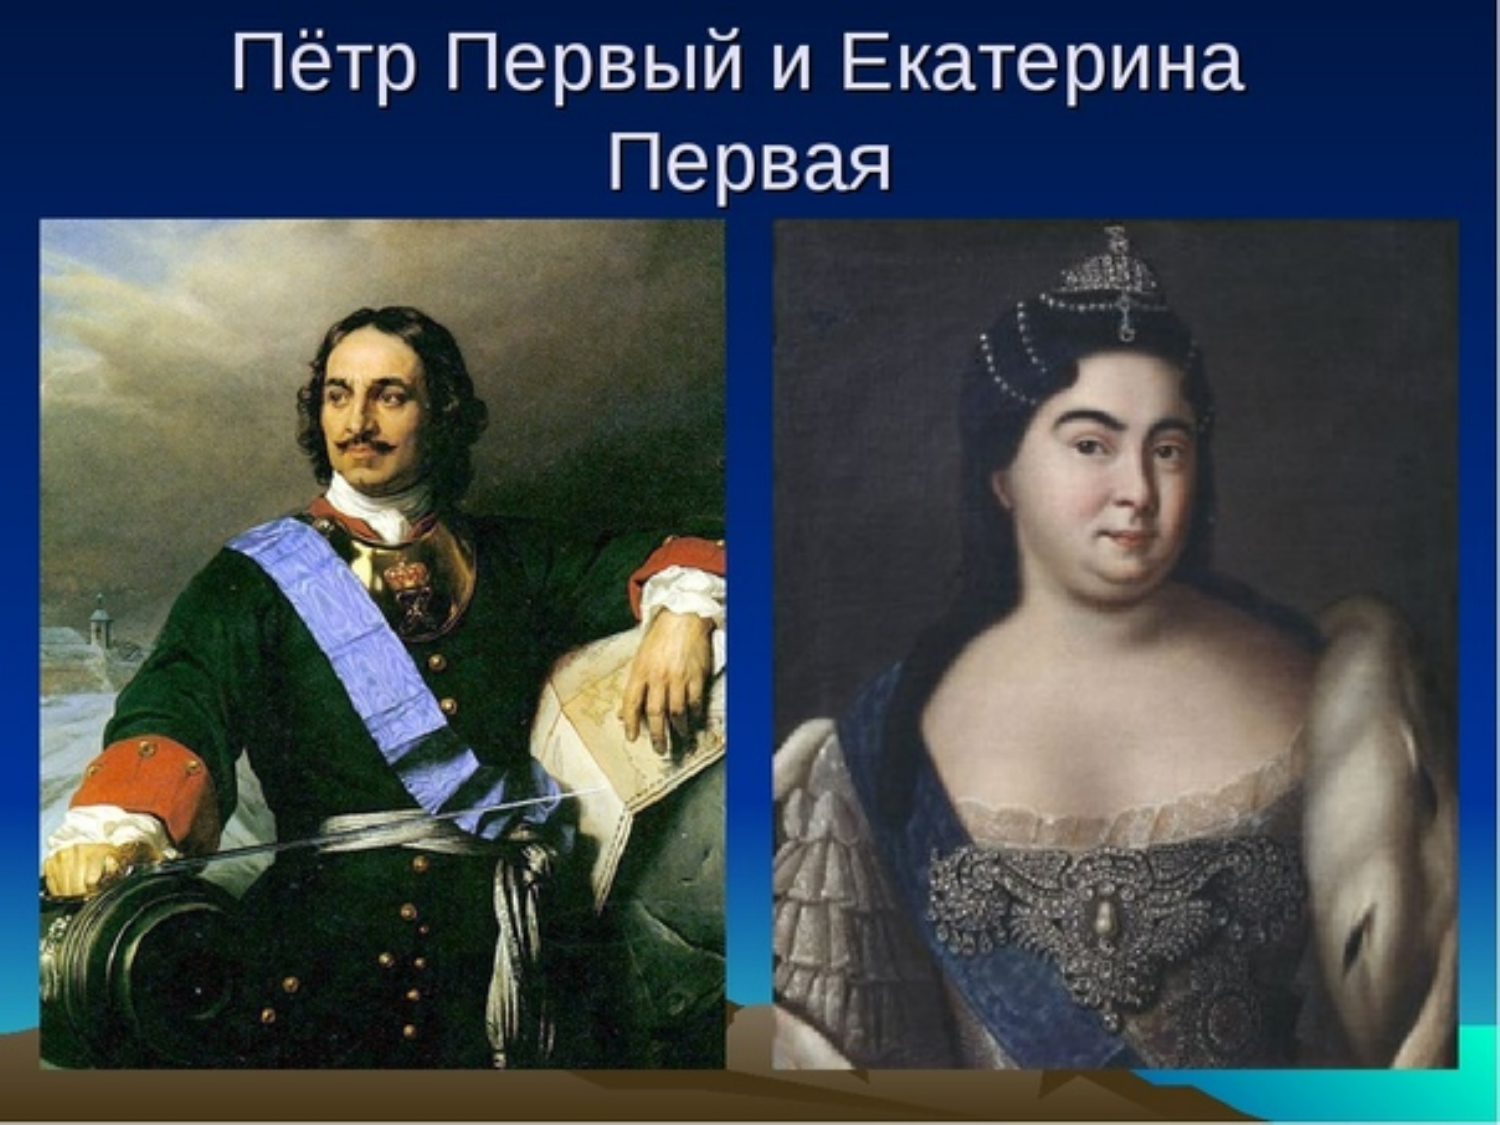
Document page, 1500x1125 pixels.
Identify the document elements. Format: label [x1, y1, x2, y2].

list [0, 0, 1500, 1125]
